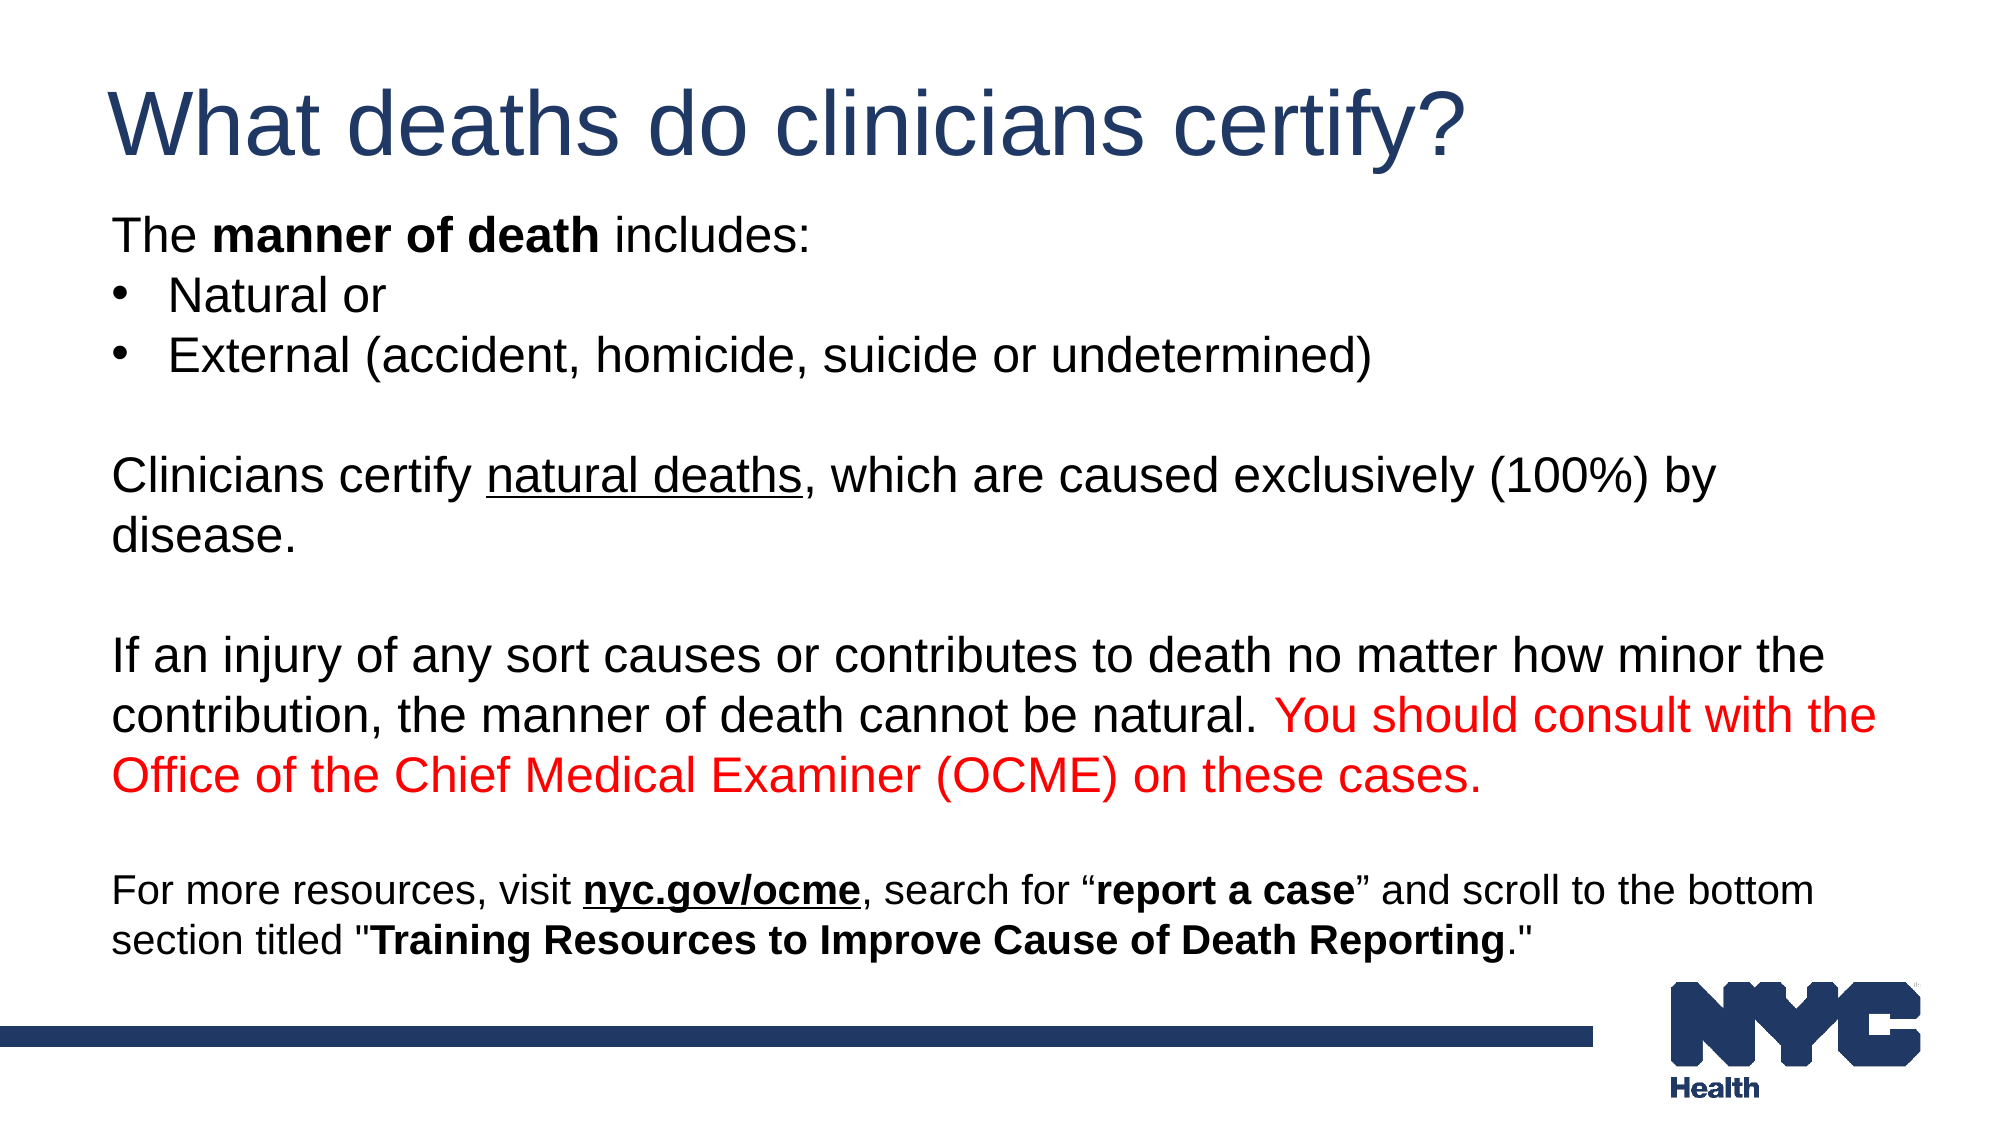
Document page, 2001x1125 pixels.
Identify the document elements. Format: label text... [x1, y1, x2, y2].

picture [1671, 982, 1921, 1098]
title What deaths do clinicians certify? [99, 25, 1900, 213]
list The manner of death includes: Natural or External (accident, homicide, suicide or undetermined) Clinicians certify natural deaths, which are caused exclusively (100%) by disease. If an injury of any sort causes or contributes to death no matter how minor the contribution, the manner of death cannot be natural. You should consult with the Office of the Chief Medical Examiner (OCME) on these cases. For more resources, visit nyc.gov/ocme, search for “report a case” and scroll to the bottom section titled "Training Resources to Improve Cause of Death Reporting." [96, 195, 1897, 987]
